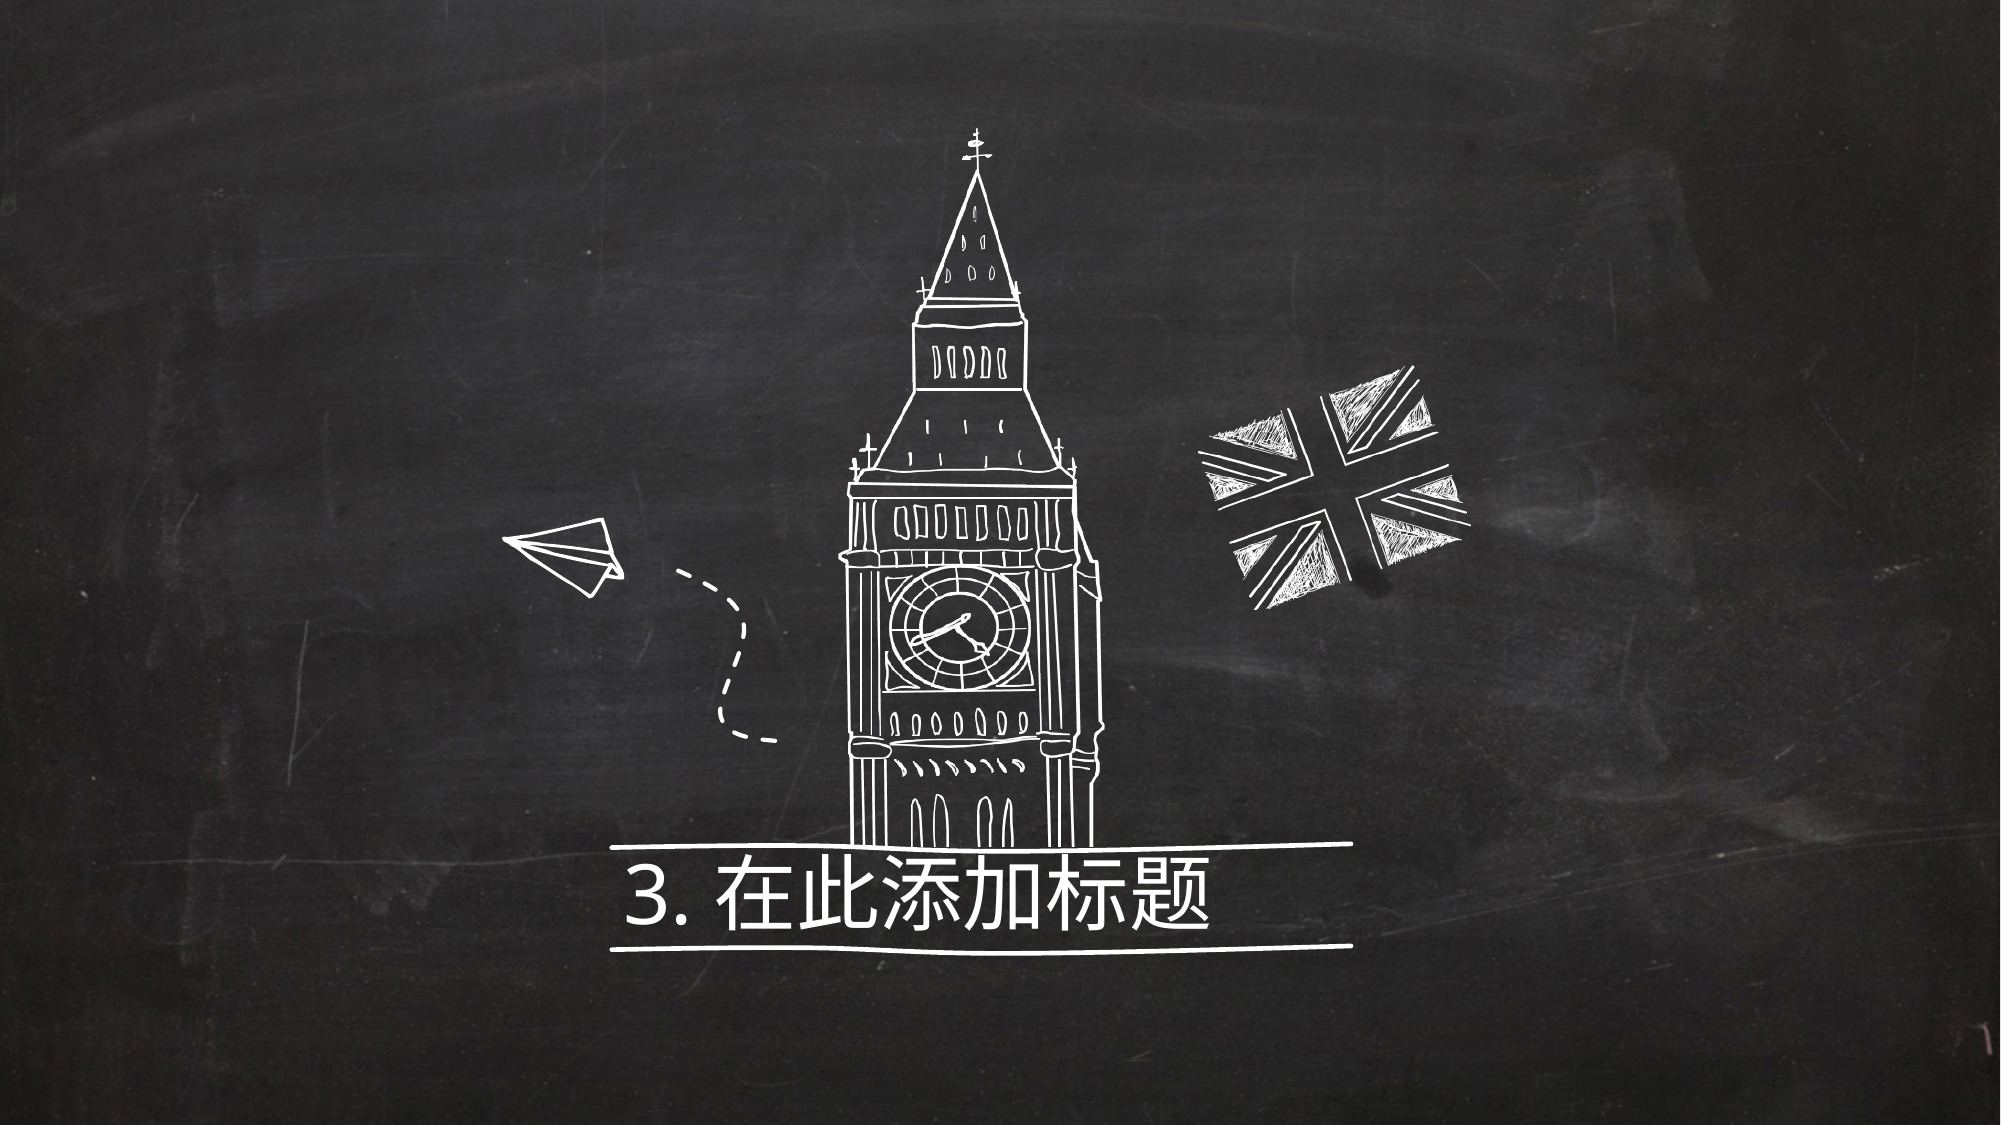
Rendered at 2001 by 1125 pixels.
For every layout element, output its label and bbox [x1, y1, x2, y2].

text_box [501, 517, 778, 742]
picture [0, 0, 2001, 1125]
text_box [608, 833, 1352, 954]
